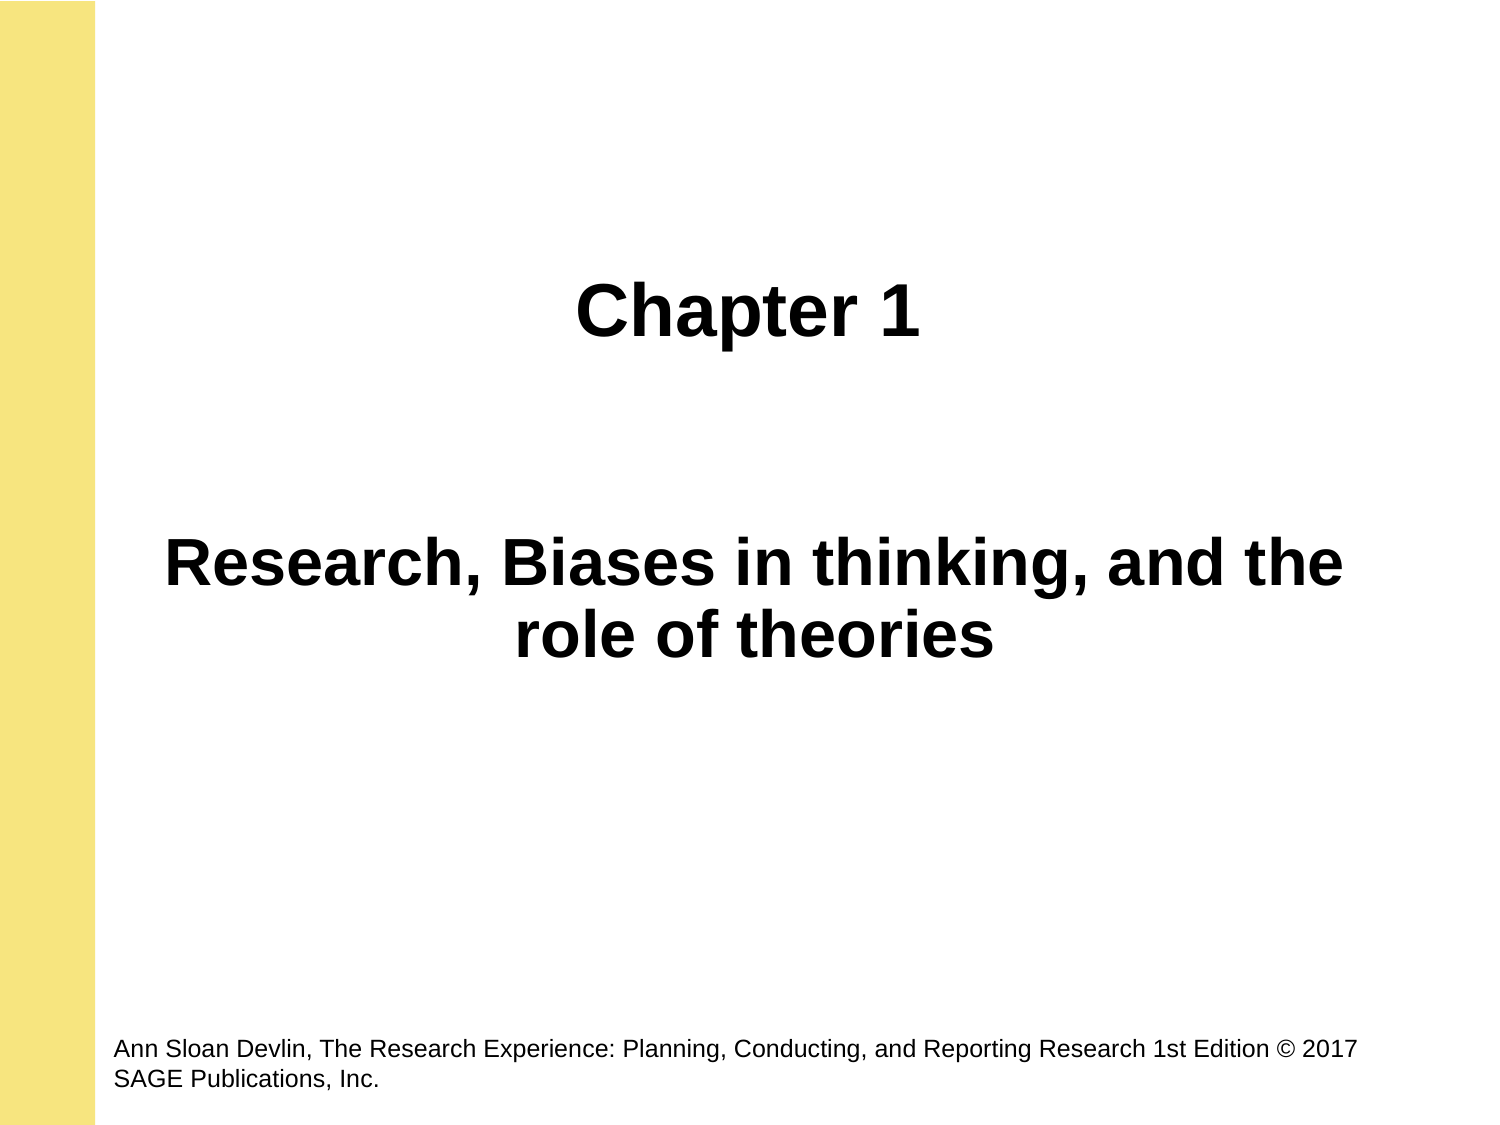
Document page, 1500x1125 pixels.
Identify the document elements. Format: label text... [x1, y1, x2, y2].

picture [0, 1, 96, 1125]
text_box Chapter 1 [560, 254, 937, 360]
subtitle Research, Biases in thinking, and the role of theories [136, 520, 1375, 690]
